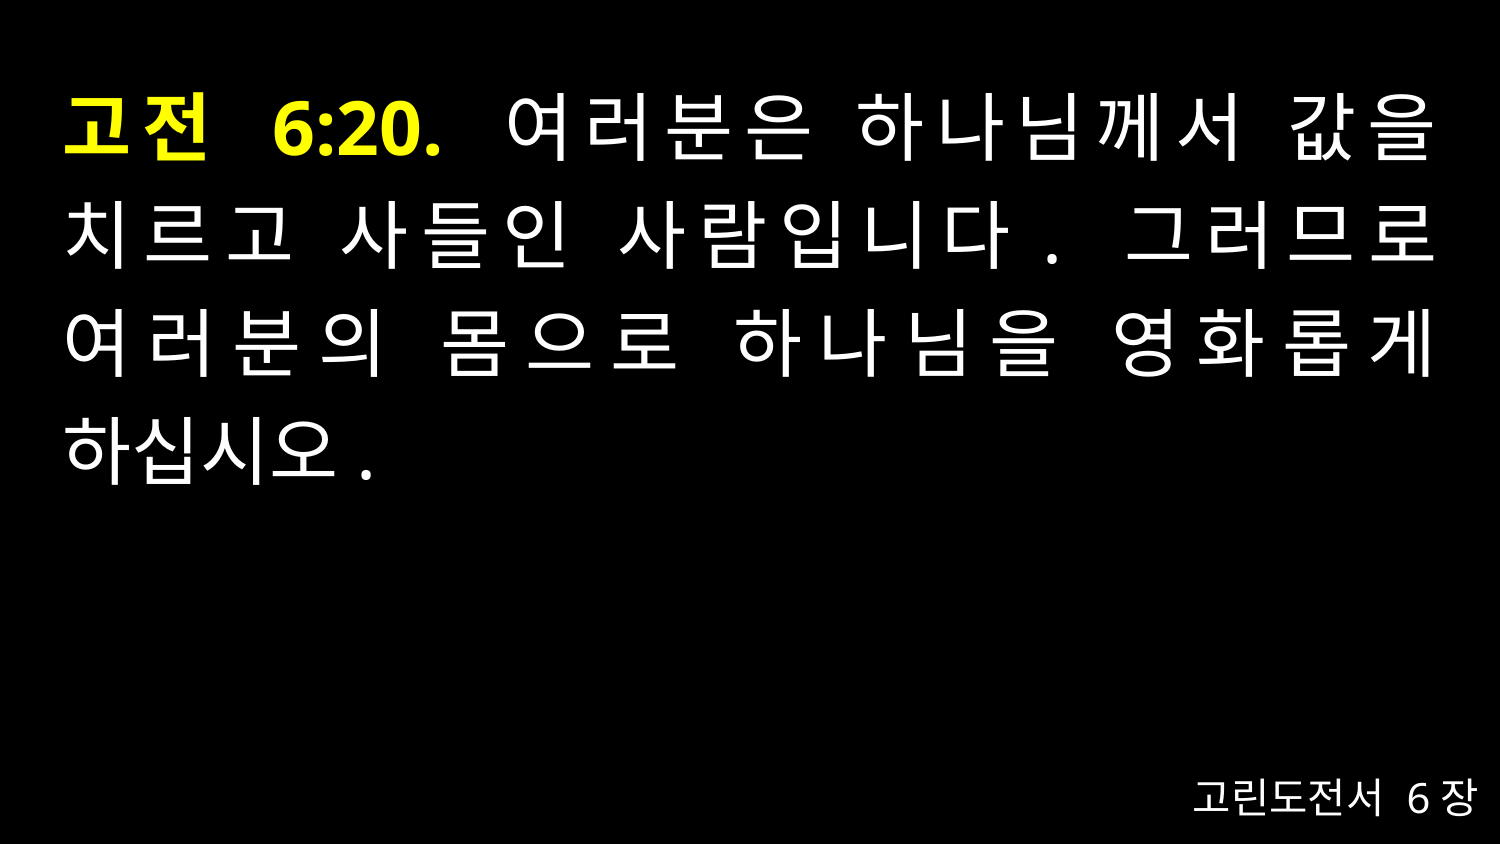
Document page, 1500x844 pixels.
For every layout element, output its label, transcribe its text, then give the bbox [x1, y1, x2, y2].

subtitle 고린도전서 6장 [916, 770, 1500, 844]
title 고전 6:20. 여러분은 하나님께서 값을 치르고 사들인 사람입니다. 그러므로 여러분의 몸으로 하나님을 영화롭게 하십시오. [0, 0, 1500, 844]
